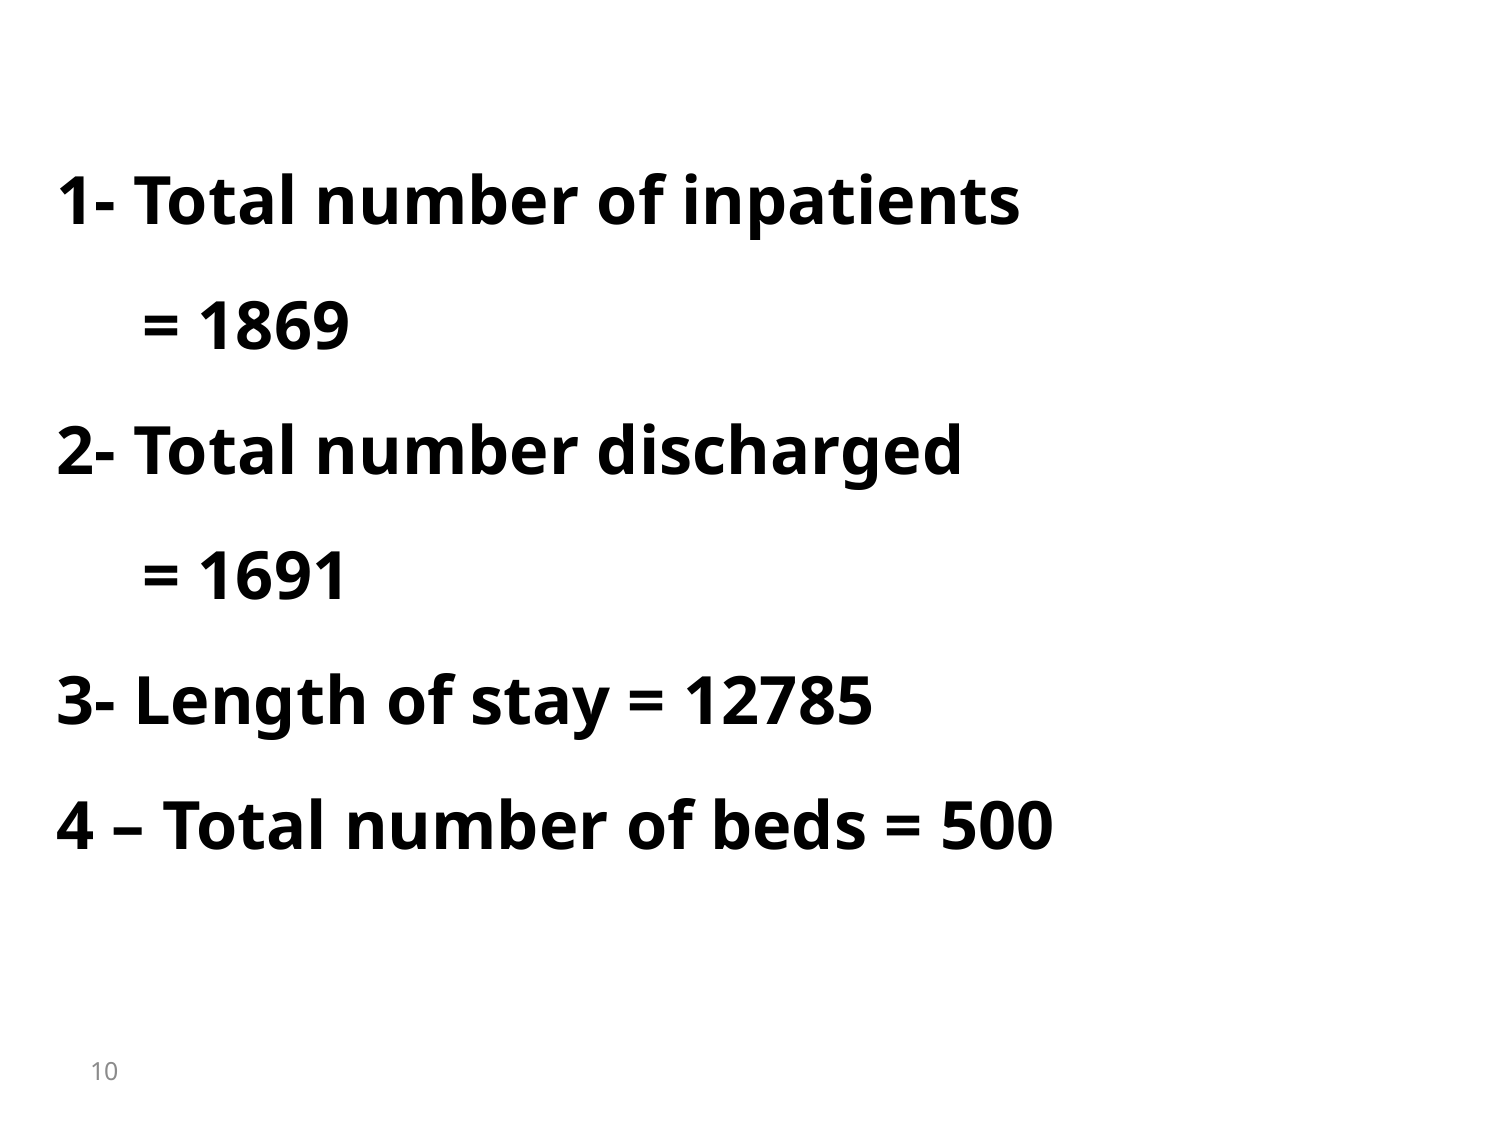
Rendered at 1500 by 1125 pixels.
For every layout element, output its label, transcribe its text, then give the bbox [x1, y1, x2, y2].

slide_number 10 [75, 1042, 425, 1103]
text_box 1- Total number of inpatients = 1869 2- Total number discharged = 1691 3- Length of stay = 12785 4 – Total number of beds = 500 [41, 105, 1418, 871]
